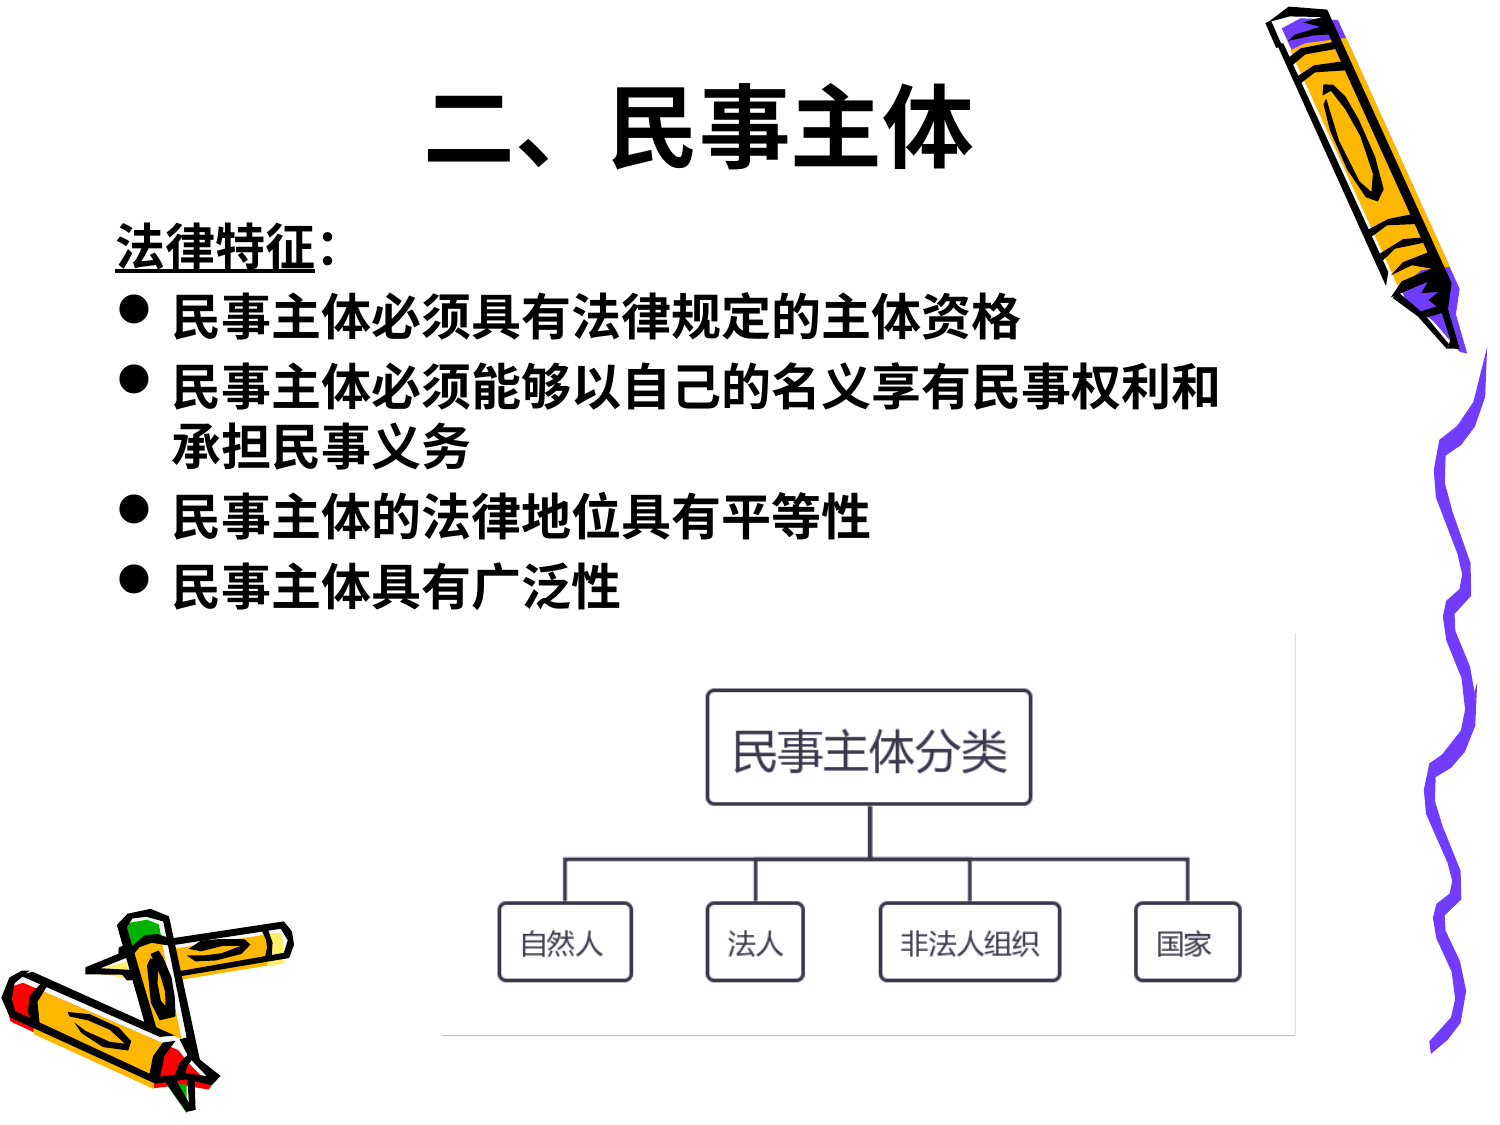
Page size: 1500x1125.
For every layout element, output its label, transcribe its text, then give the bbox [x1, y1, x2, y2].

list 法律特征： 民事主体必须具有法律规定的主体资格 民事主体必须能够以自己的名义享有民事权利和承担民事义务 民事主体的法律地位具有平等性 民事主体具有广泛性 [100, 207, 1284, 657]
title 二、民事主体 [135, 77, 1263, 188]
picture [442, 633, 1300, 1039]
